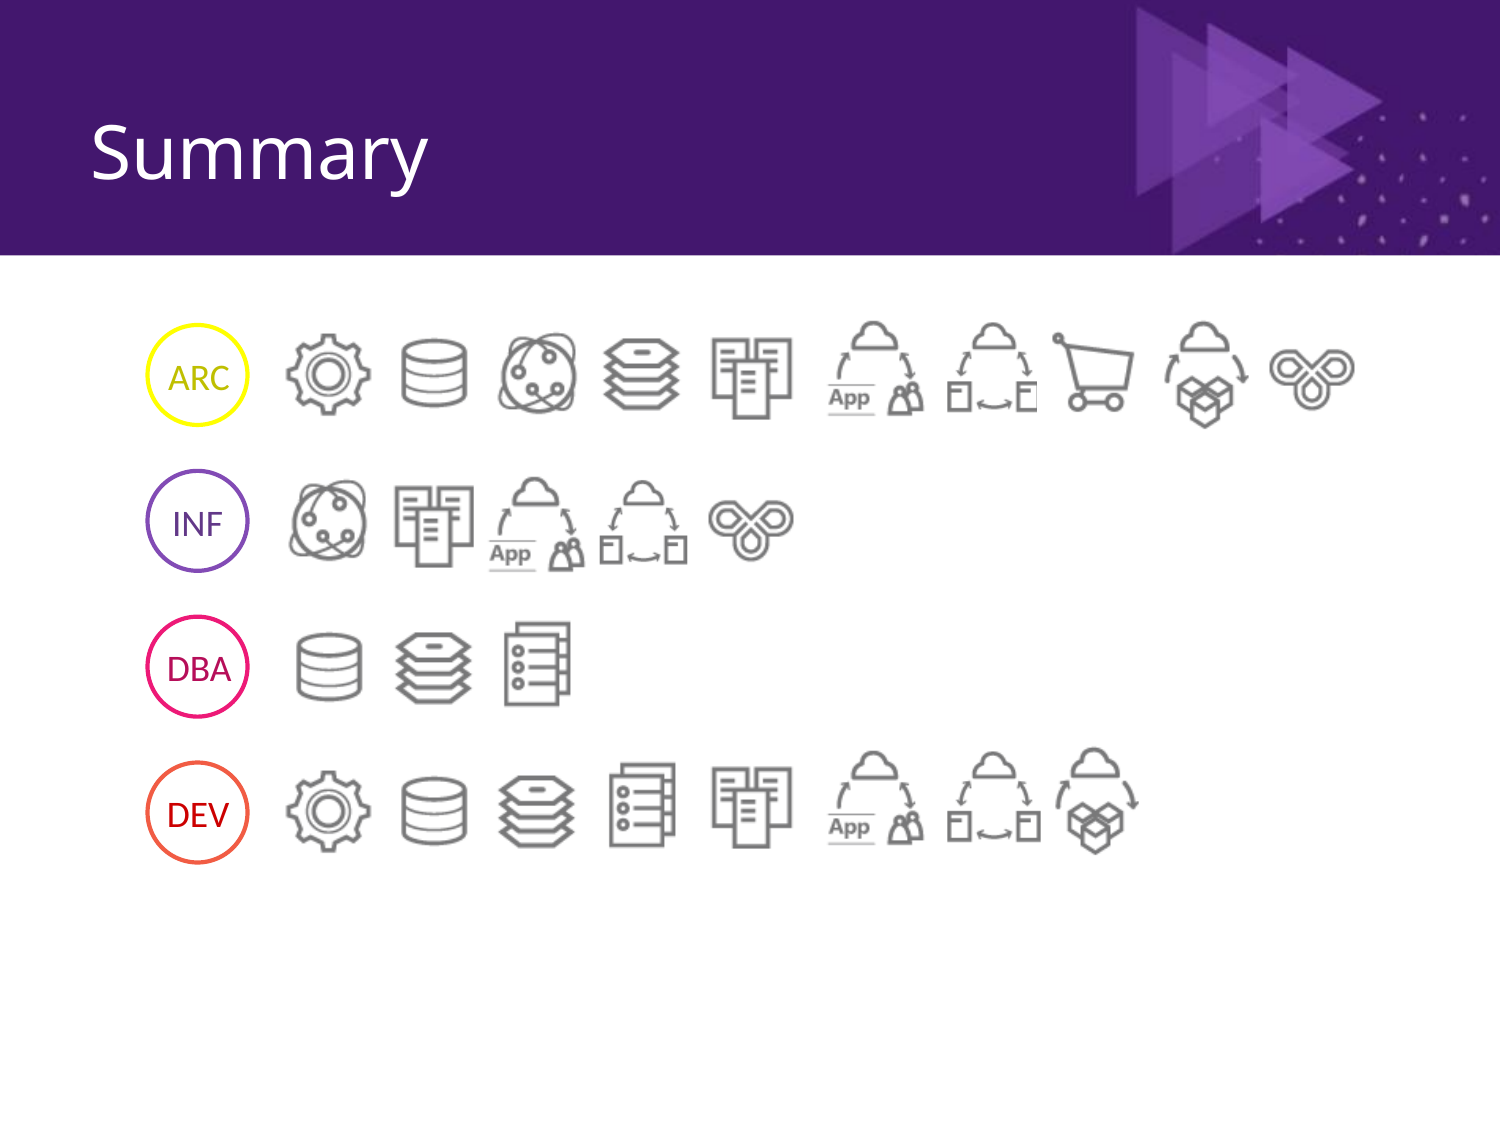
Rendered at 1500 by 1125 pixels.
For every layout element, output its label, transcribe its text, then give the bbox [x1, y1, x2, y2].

picture [939, 737, 1151, 863]
picture [272, 463, 694, 588]
picture [389, 325, 478, 420]
picture [487, 760, 584, 860]
picture [701, 490, 801, 567]
title Summary [75, 56, 1425, 244]
picture [278, 763, 378, 862]
picture [389, 763, 478, 858]
picture [813, 307, 936, 432]
picture [589, 746, 806, 863]
picture [1262, 340, 1362, 416]
picture [284, 619, 373, 714]
picture [278, 326, 378, 424]
picture [484, 605, 588, 722]
picture [1149, 311, 1260, 438]
picture [939, 316, 1147, 420]
picture [385, 617, 482, 717]
picture [593, 323, 689, 423]
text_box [147, 762, 255, 863]
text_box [147, 324, 256, 426]
picture [0, 0, 1500, 255]
picture [482, 321, 590, 427]
picture [813, 737, 936, 862]
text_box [147, 616, 255, 717]
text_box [147, 470, 260, 572]
picture [692, 317, 806, 431]
